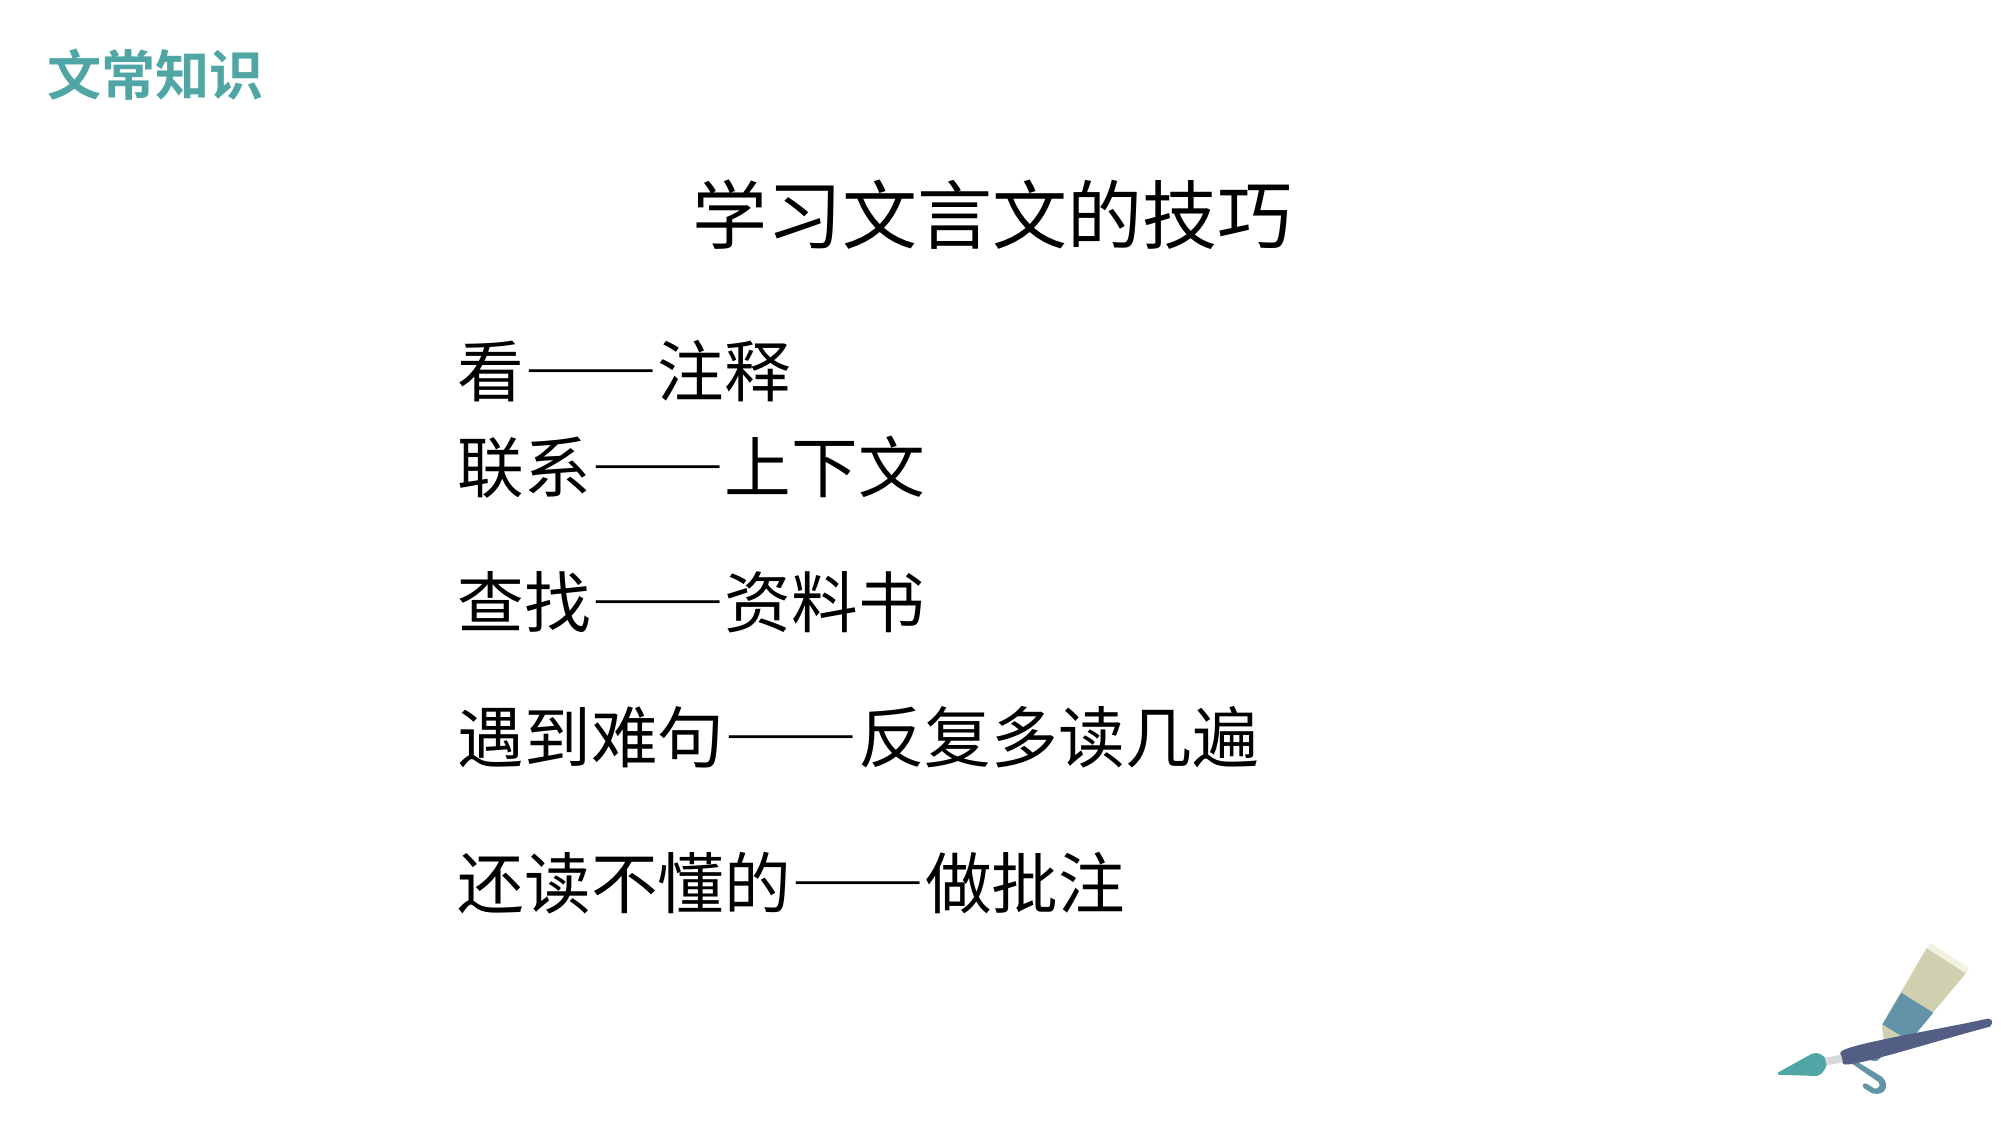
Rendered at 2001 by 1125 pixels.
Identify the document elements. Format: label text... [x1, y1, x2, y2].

text_box 查找——资料书 [443, 553, 1133, 649]
text_box 还读不懂的——做批注 [443, 834, 1376, 929]
text_box 联系——上下文 [443, 418, 1133, 514]
text_box 文常知识 [32, 33, 347, 114]
text_box 学习文言文的技巧 [677, 160, 1307, 266]
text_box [1811, 945, 1974, 1125]
text_box 遇到难句——反复多读几遍 [442, 688, 1742, 783]
text_box 看——注释 [442, 322, 968, 418]
